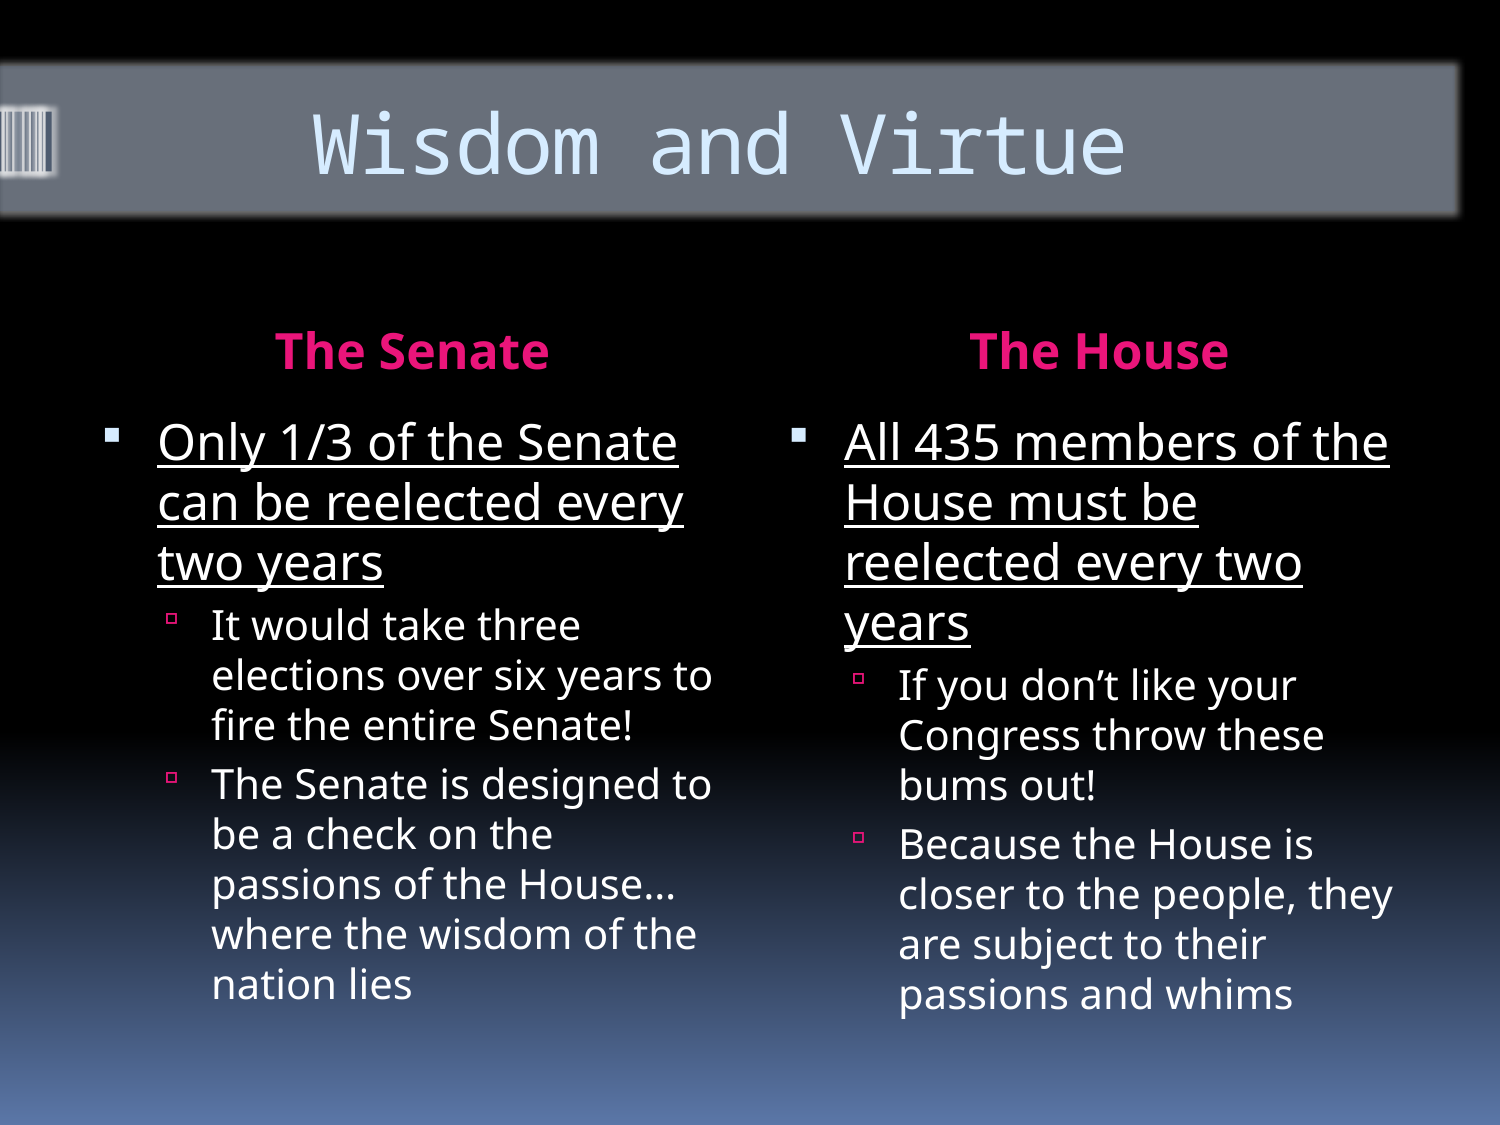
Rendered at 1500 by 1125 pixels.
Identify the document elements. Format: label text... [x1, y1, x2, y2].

list All 435 members of the House must be reelected every two years If you don’t like your Congress throw these bums out! Because the House is closer to the people, they are subject to their passions and whims [761, 403, 1425, 1053]
list Only 1/3 of the Senate can be reelected every two years It would take three elections over six years to fire the entire Senate! The Senate is designed to be a check on the passions of the House…where the wisdom of the nation lies [75, 403, 738, 1053]
list The House [761, 296, 1425, 402]
title Wisdom and Virtue [82, 83, 1358, 234]
list The Senate [75, 296, 738, 402]
